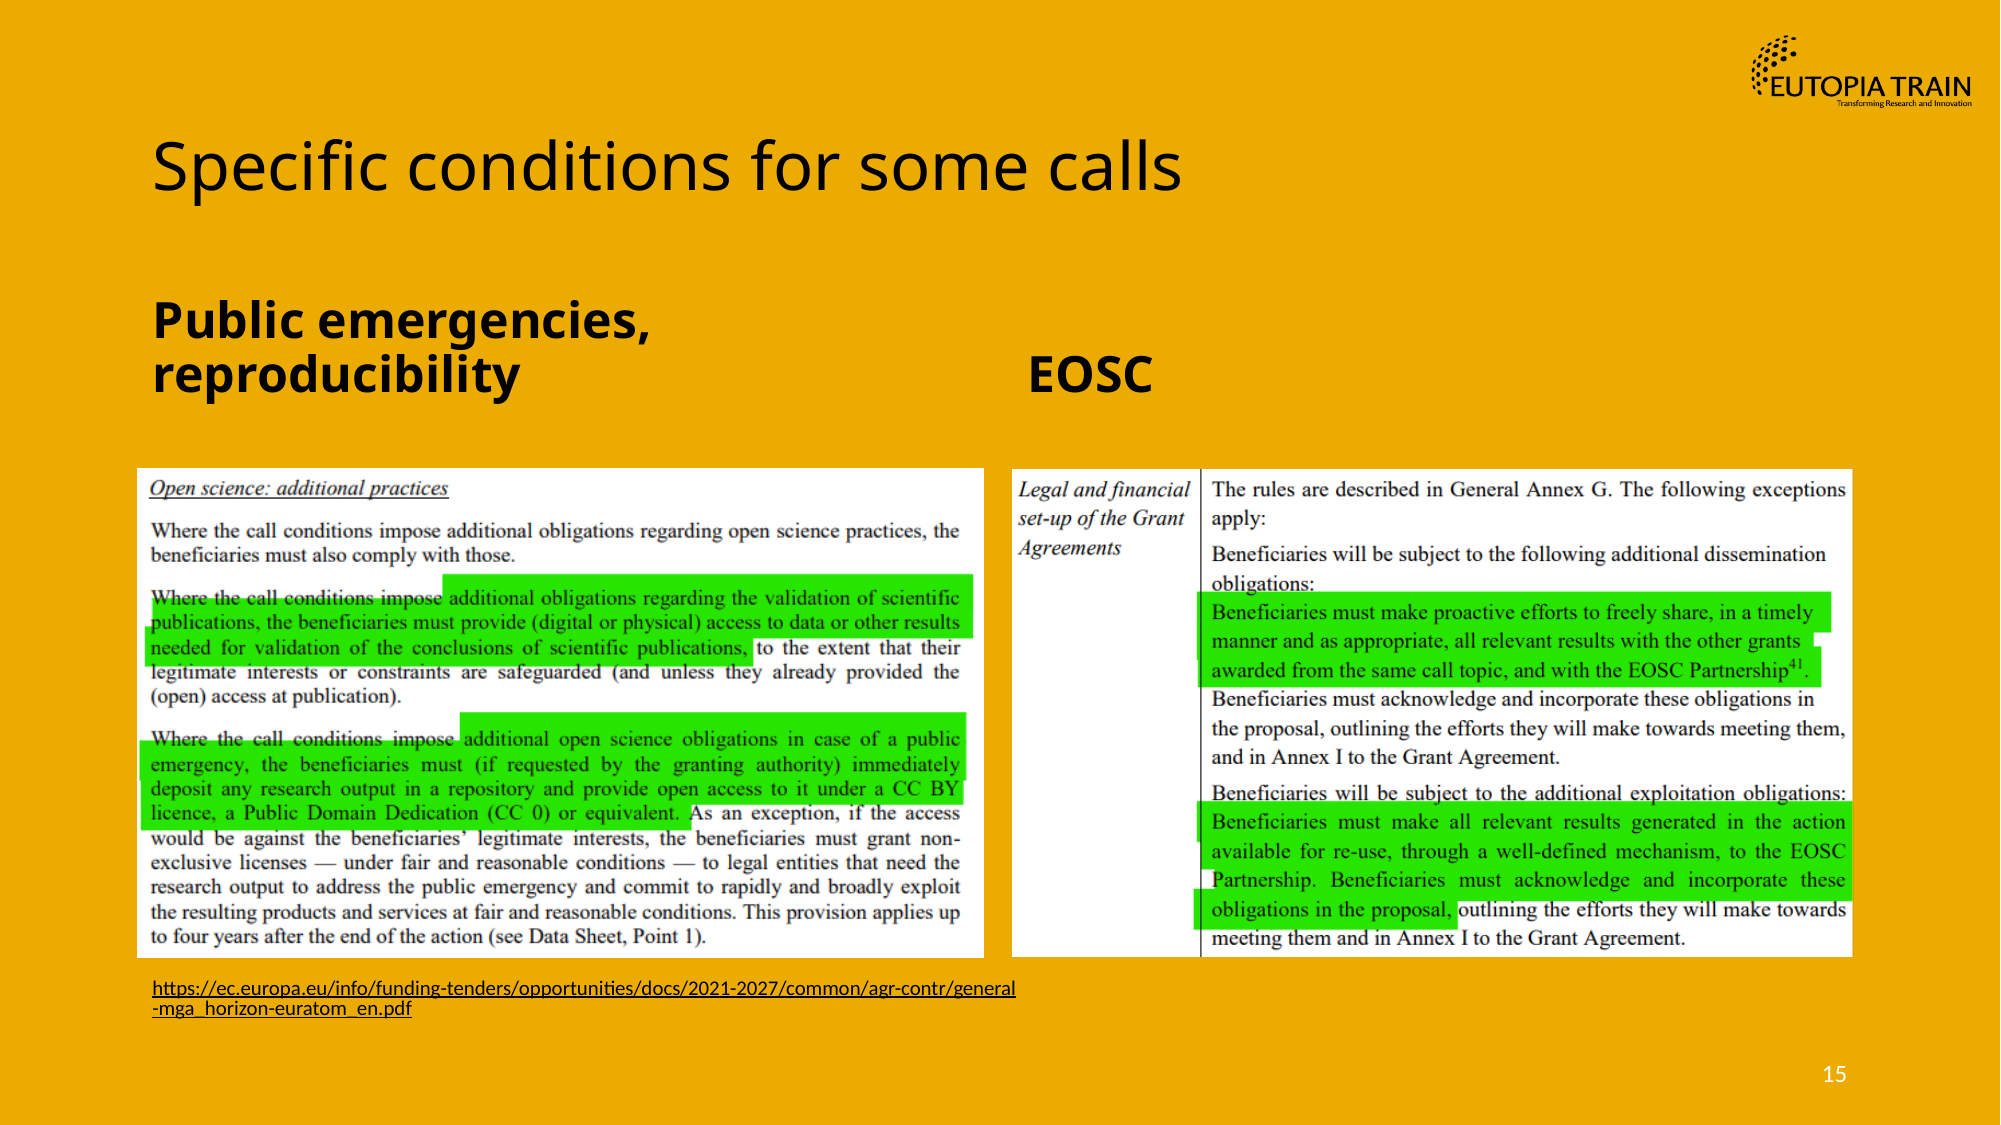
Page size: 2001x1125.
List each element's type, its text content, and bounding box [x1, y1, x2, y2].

picture [1749, 31, 1976, 111]
list EOSC [1012, 275, 1863, 411]
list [1012, 469, 1863, 957]
list Public emergencies, reproducibility [137, 275, 984, 411]
text_box https://ec.europa.eu/info/funding-tenders/opportunities/docs/2021-2027/common/agr-contr/general-mga_horizon-euratom_en.pdf [137, 966, 1037, 1032]
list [137, 468, 984, 958]
slide_number 15 [1412, 1042, 1863, 1103]
title Specific conditions for some calls [137, 59, 1863, 278]
